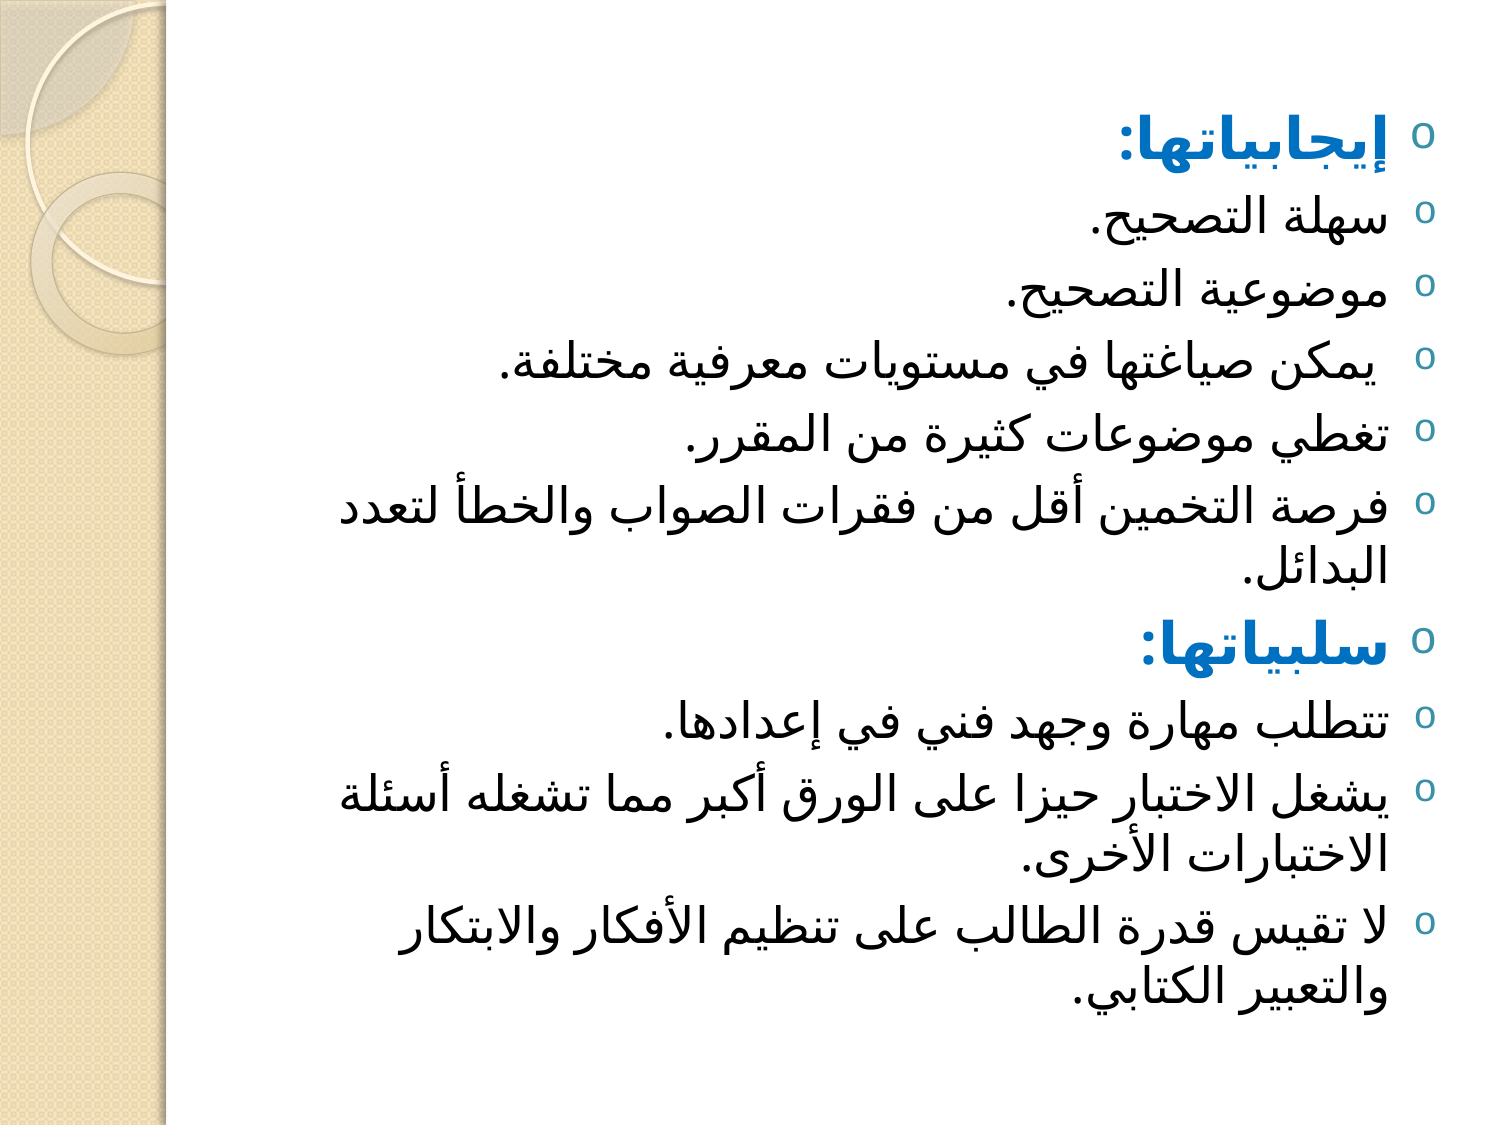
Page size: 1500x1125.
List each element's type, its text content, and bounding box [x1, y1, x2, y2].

list إيجابياتها: سهلة التصحيح. موضوعية التصحيح. يمكن صياغتها في مستويات معرفية مختلفة. تغطي موضوعات كثيرة من المقرر. فرصة التخمين أقل من فقرات الصواب والخطأ لتعدد البدائل. سلبياتها: تتطلب مهارة وجهد فني في إعدادها. يشغل الاختبار حيزا على الورق أكبر مما تشغله أسئلة الاختبارات الأخرى. لا تقيس قدرة الطالب على تنظيم الأفكار والابتكار والتعبير الكتابي. [235, 93, 1466, 1025]
